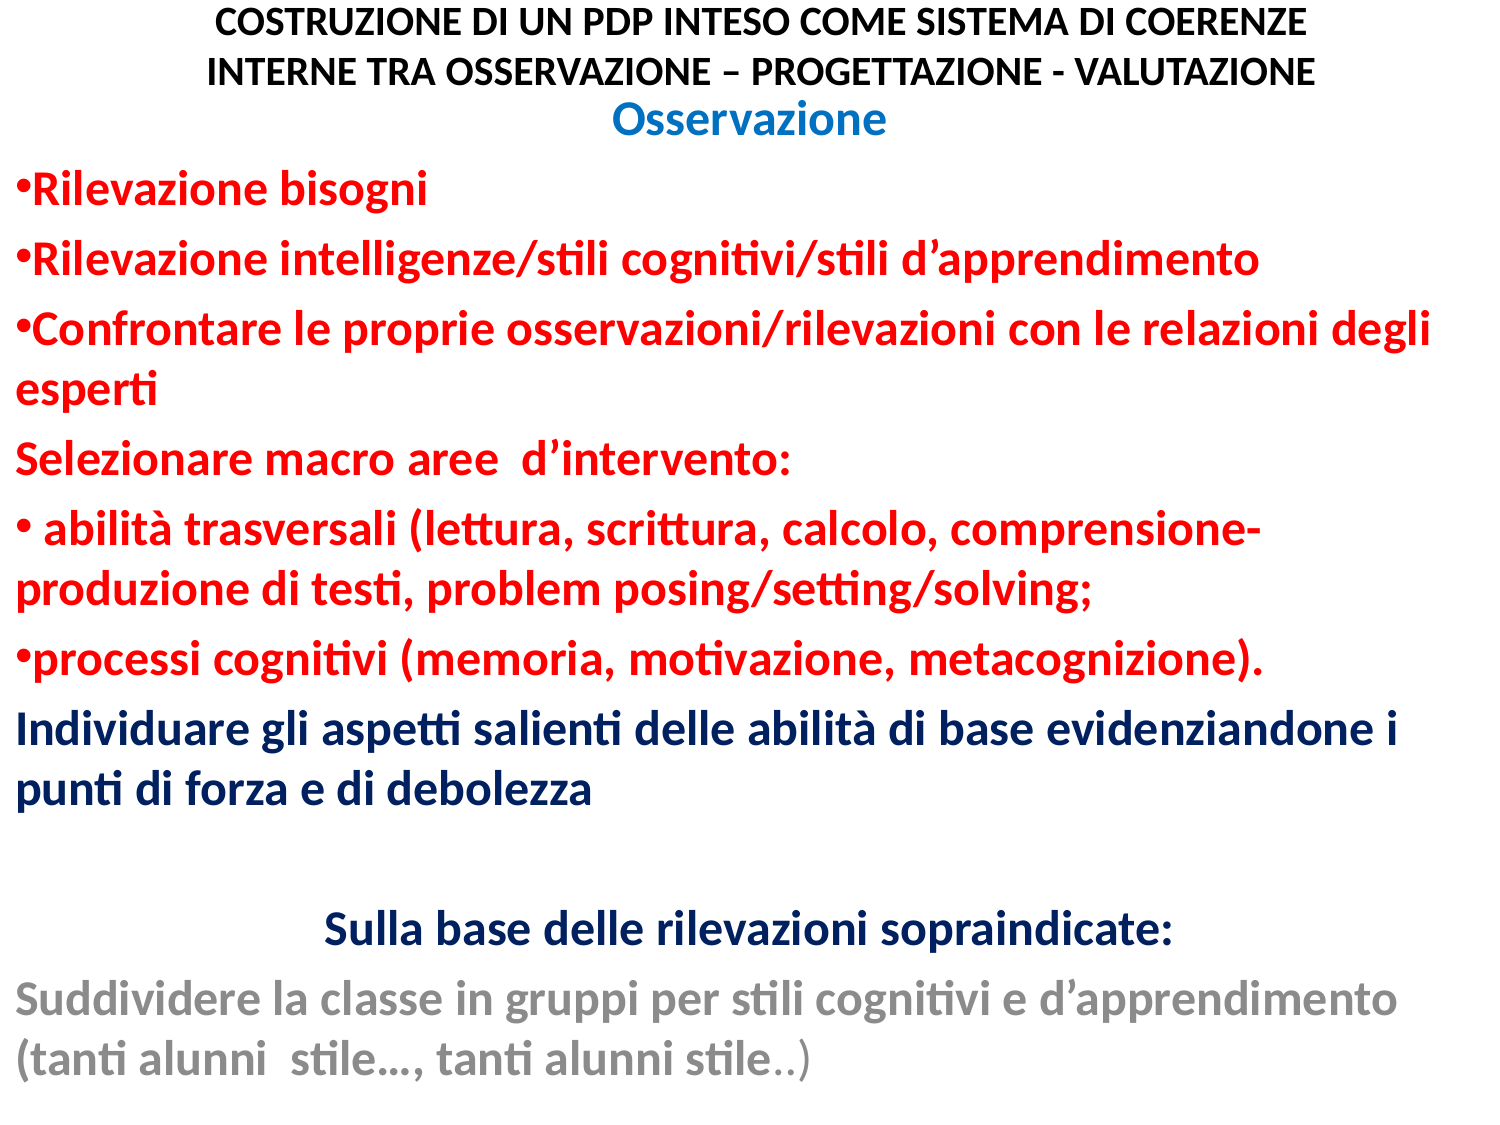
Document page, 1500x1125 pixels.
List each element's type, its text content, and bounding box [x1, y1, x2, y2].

title COSTRUZIONE DI UN PDP INTESO COME SISTEMA DI COERENZE INTERNE TRA OSSERVAZIONE – PROGETTAZIONE - VALUTAZIONE [123, 0, 1399, 78]
subtitle Osservazione Rilevazione bisogni Rilevazione intelligenze/stili cognitivi/stili d’apprendimento Confrontare le proprie osservazioni/rilevazioni con le relazioni degli esperti Selezionare macro aree d’intervento: abilità trasversali (lettura, scrittura, calcolo, comprensione-produzione di testi, problem posing/setting/solving; processi cognitivi (memoria, motivazione, metacognizione). Individuare gli aspetti salienti delle abilità di base evidenziandone i punti di forza e di debolezza Sulla base delle rilevazioni sopraindicate: Suddividere la classe in gruppi per stili cognitivi e d’apprendimento (tanti alunni stile…, tanti alunni stile..) [0, 78, 1500, 1125]
